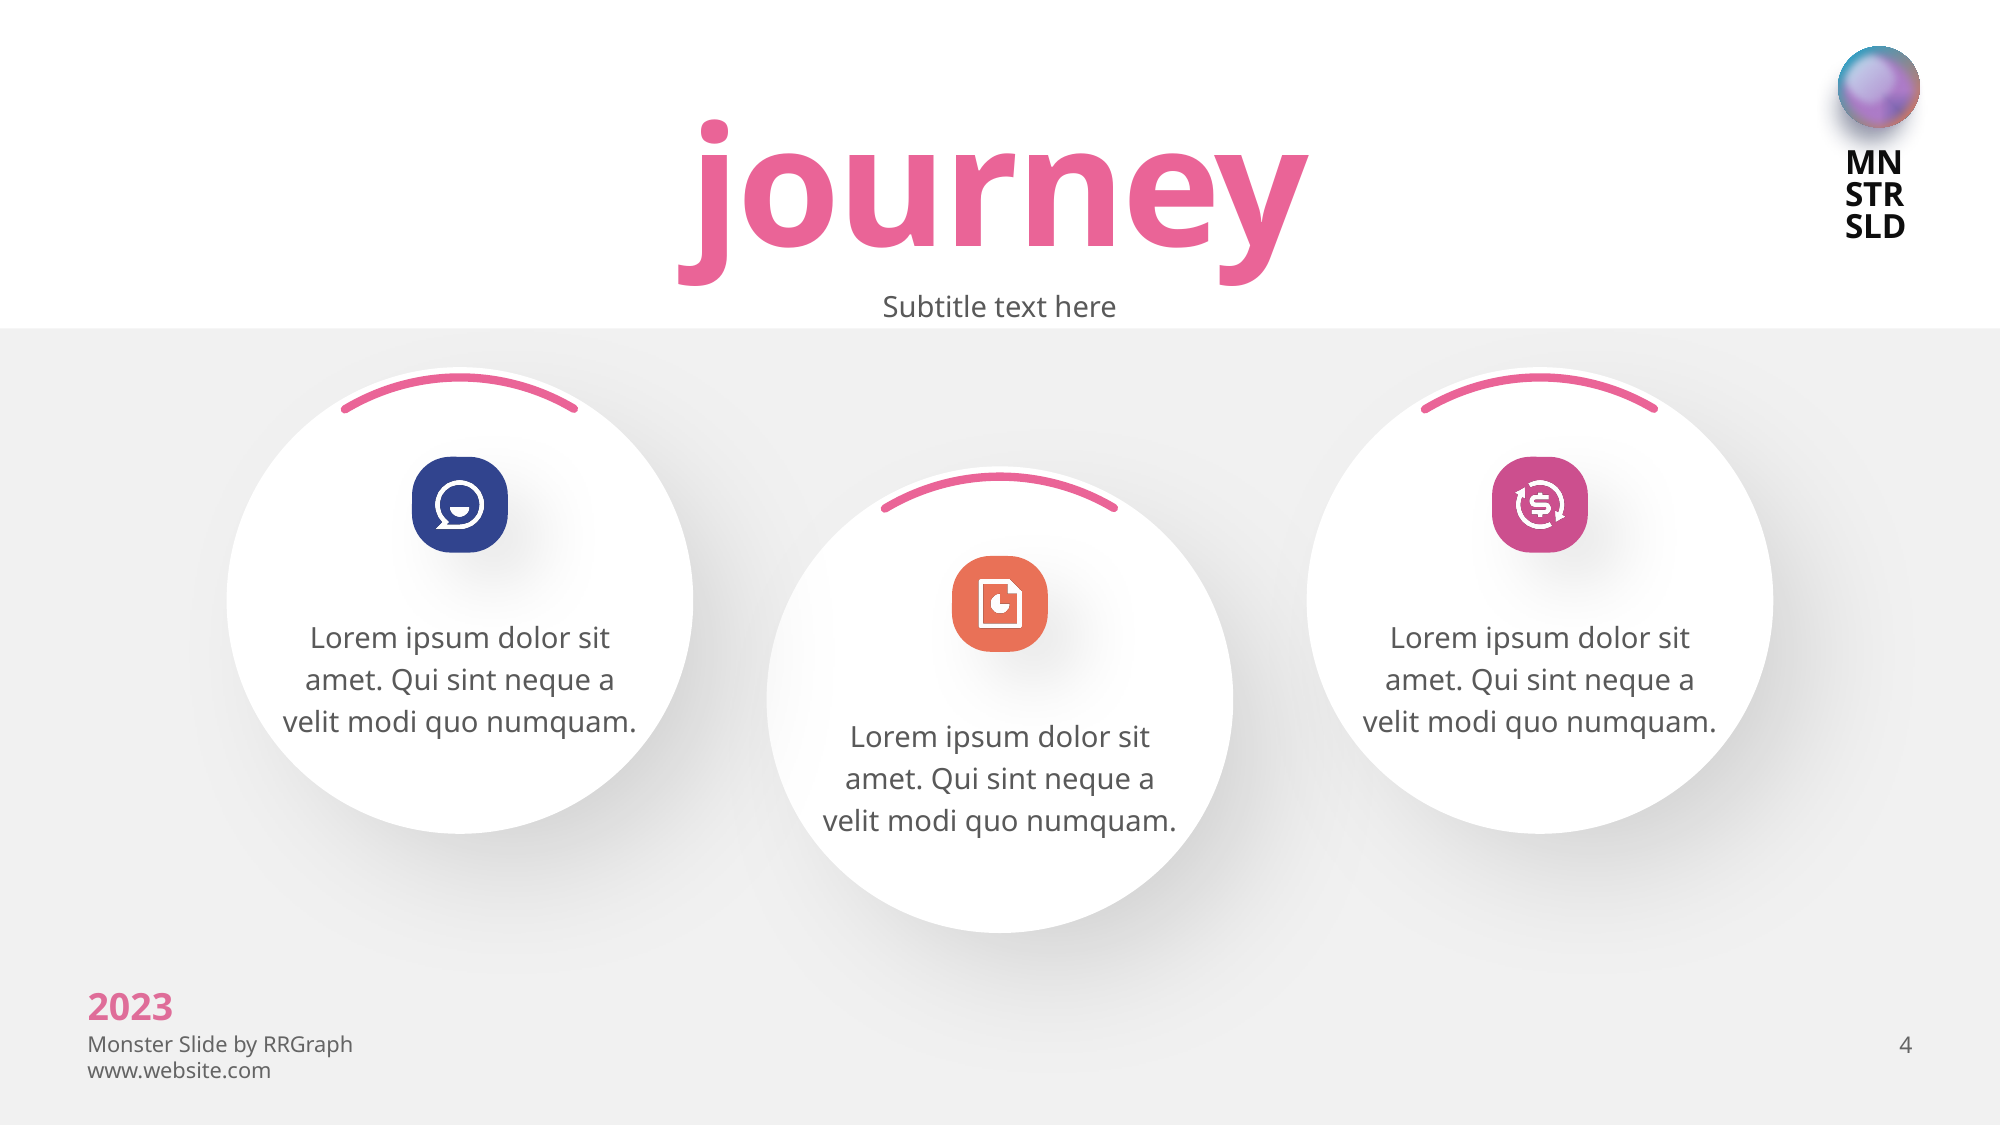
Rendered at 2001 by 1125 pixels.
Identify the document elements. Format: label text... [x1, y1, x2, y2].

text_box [1492, 456, 1588, 553]
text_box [951, 555, 1048, 652]
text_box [411, 456, 508, 553]
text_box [1306, 367, 1774, 834]
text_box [766, 466, 1234, 933]
picture [0, 328, 2000, 1125]
text_box Subtitle text here [592, 281, 1408, 328]
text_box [226, 367, 694, 834]
text_box journey [458, 72, 1542, 288]
